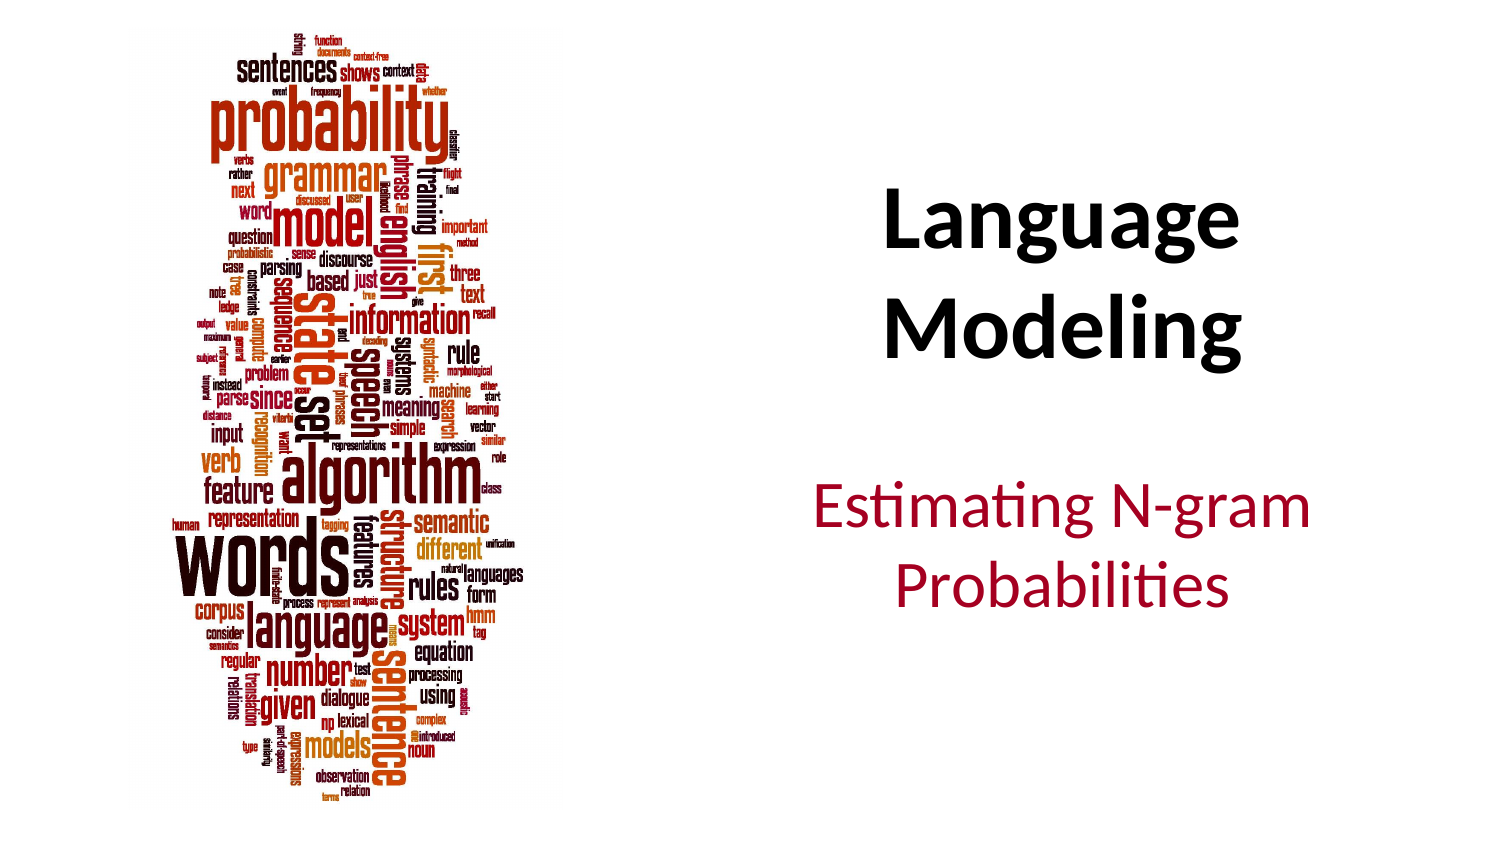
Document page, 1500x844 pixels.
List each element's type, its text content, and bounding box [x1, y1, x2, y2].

picture [128, 27, 563, 810]
title Language Modeling [750, 196, 1375, 385]
subtitle Estimating N-gram Probabilities [712, 375, 1413, 657]
